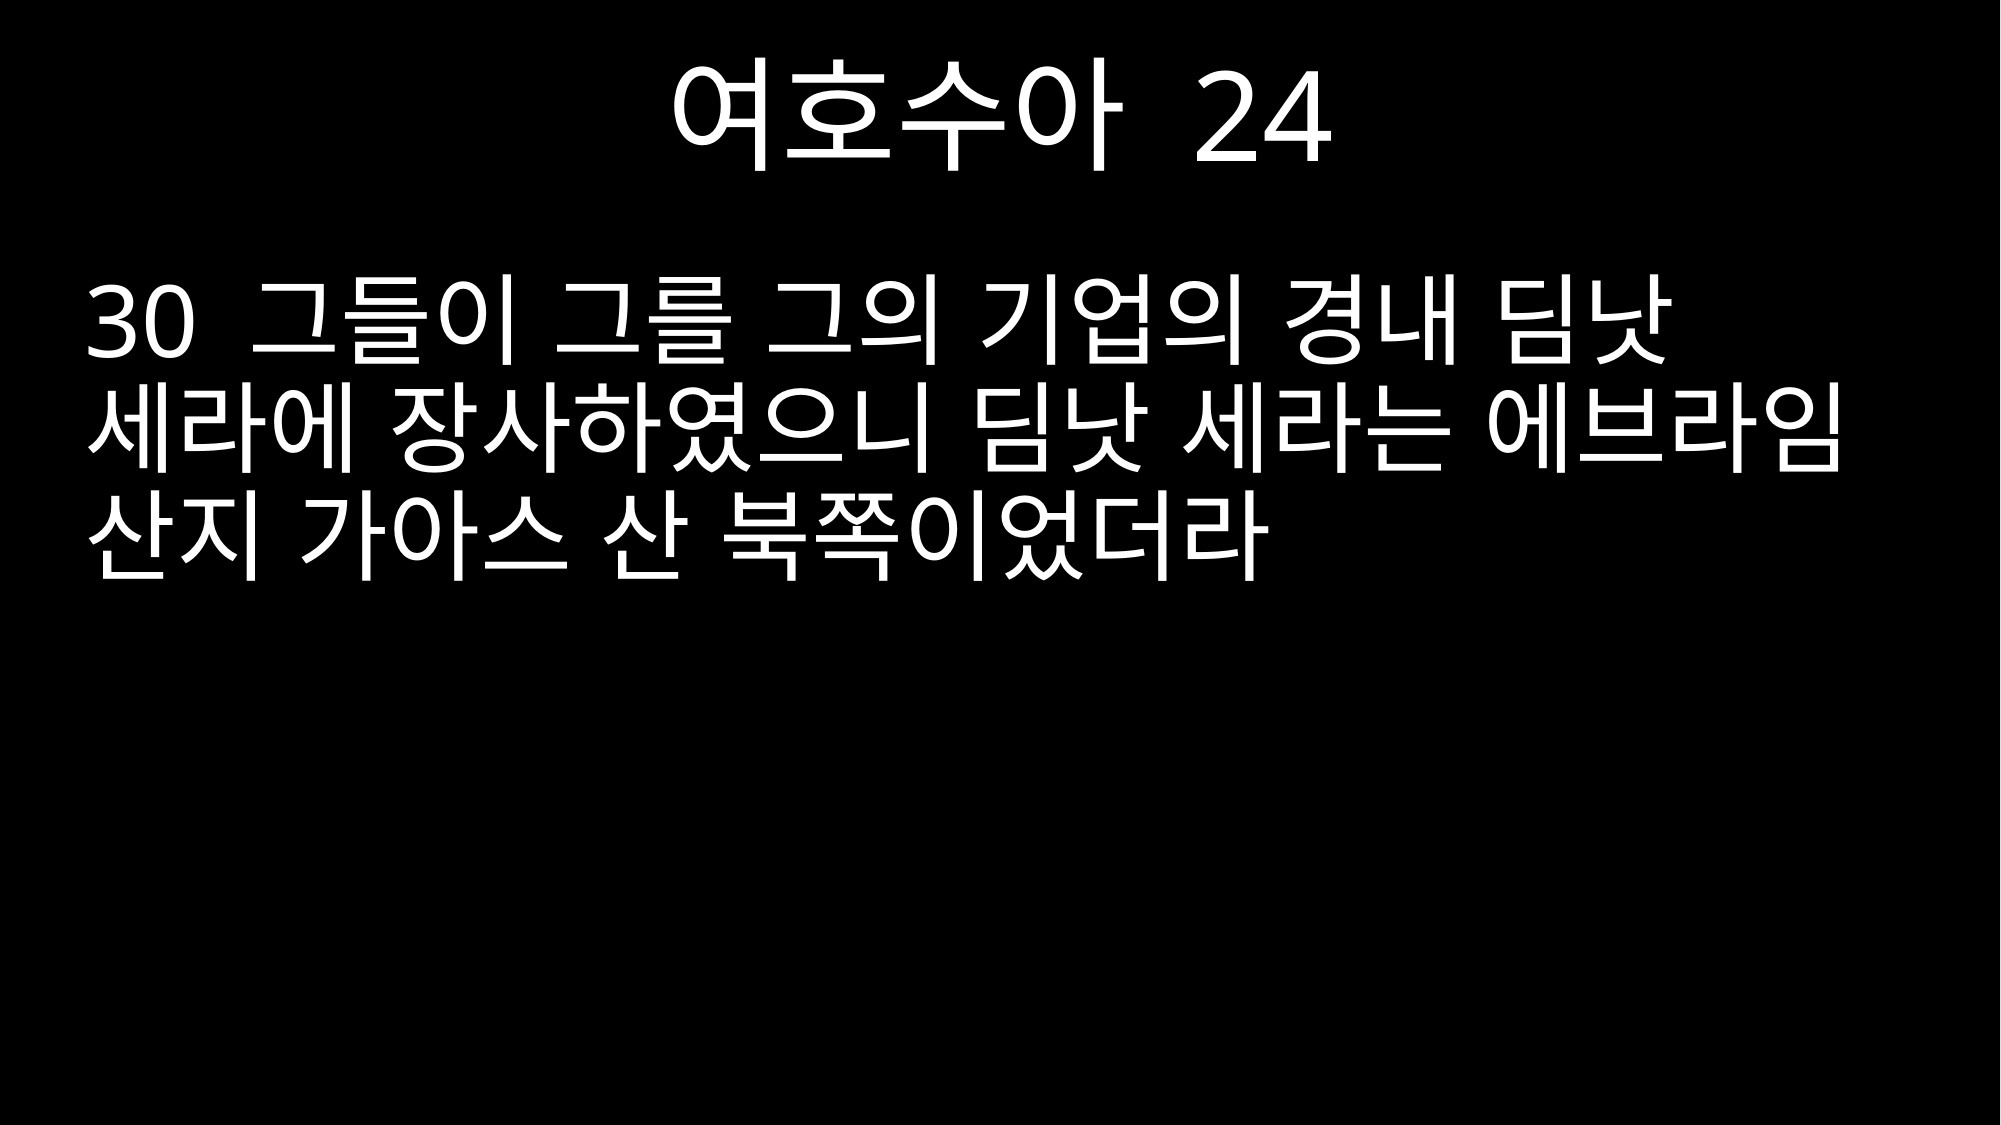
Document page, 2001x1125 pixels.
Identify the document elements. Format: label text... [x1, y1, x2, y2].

picture [0, 0, 2001, 1125]
list 30 그들이 그를 그의 기업의 경내 딤낫 세라에 장사하였으니 딤낫 세라는 에브라임 산지 가아스 산 북쪽이었더라 [69, 263, 1953, 423]
footer 여호수아 24 [0, 32, 2000, 192]
